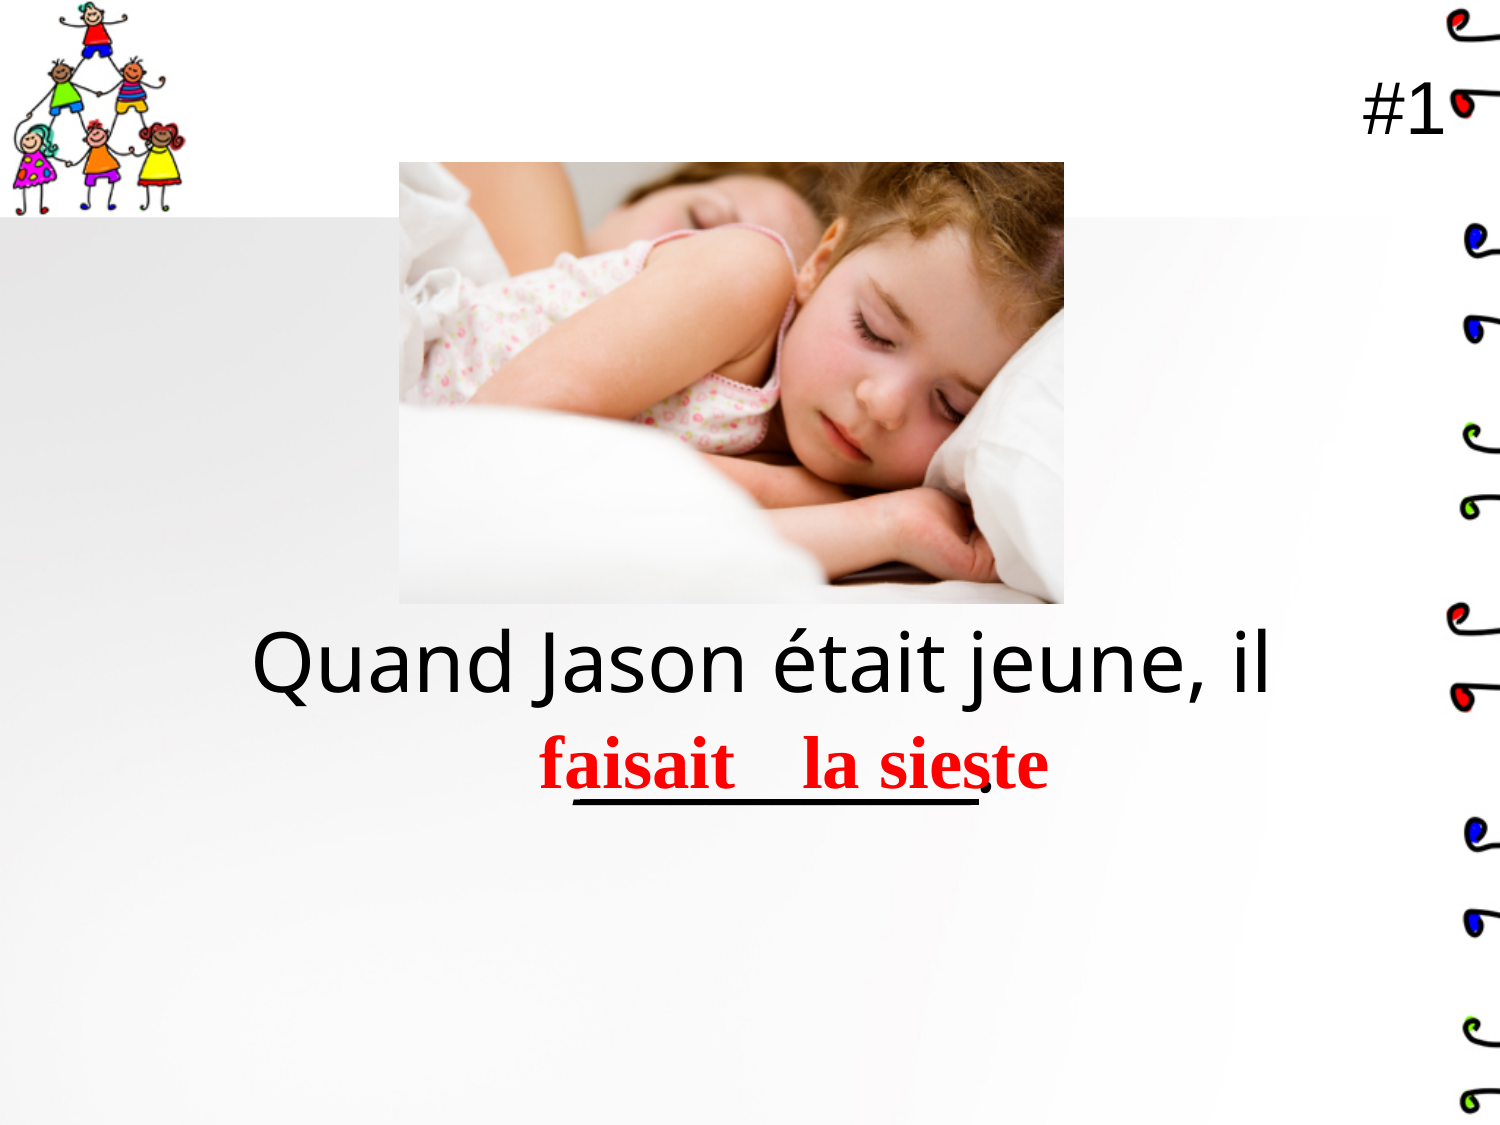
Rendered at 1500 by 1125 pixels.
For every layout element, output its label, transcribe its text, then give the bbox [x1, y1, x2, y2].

text_box la sieste [888, 706, 1150, 812]
title #1 [212, 16, 1463, 192]
text_box faisait [524, 706, 888, 812]
picture [0, 0, 1500, 1125]
text_box Quand Jason était jeune, il ____________. [24, 602, 1500, 838]
